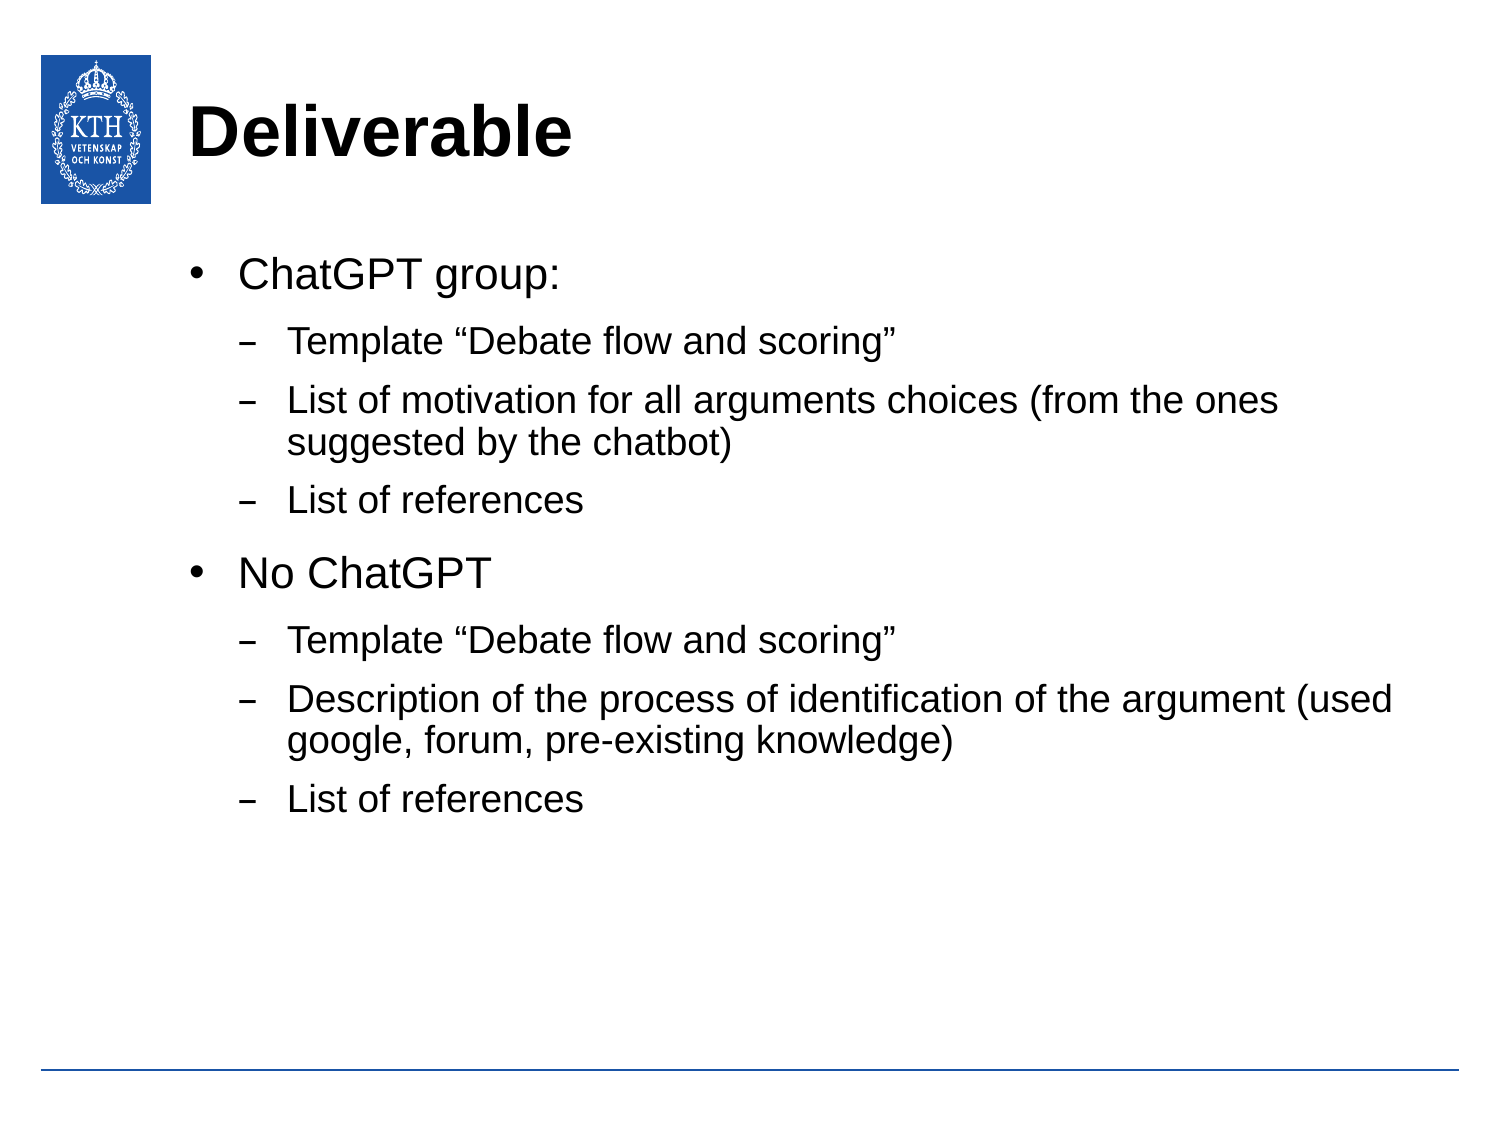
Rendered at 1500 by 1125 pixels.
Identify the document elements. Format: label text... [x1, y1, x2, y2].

list ChatGPT group: Template “Debate flow and scoring” List of motivation for all arguments choices (from the ones suggested by the chatbot) List of references No ChatGPT Template “Debate flow and scoring” Description of the process of identification of the argument (used google, forum, pre-existing knowledge) List of references [174, 243, 1415, 1034]
title Deliverable [173, 55, 1413, 203]
